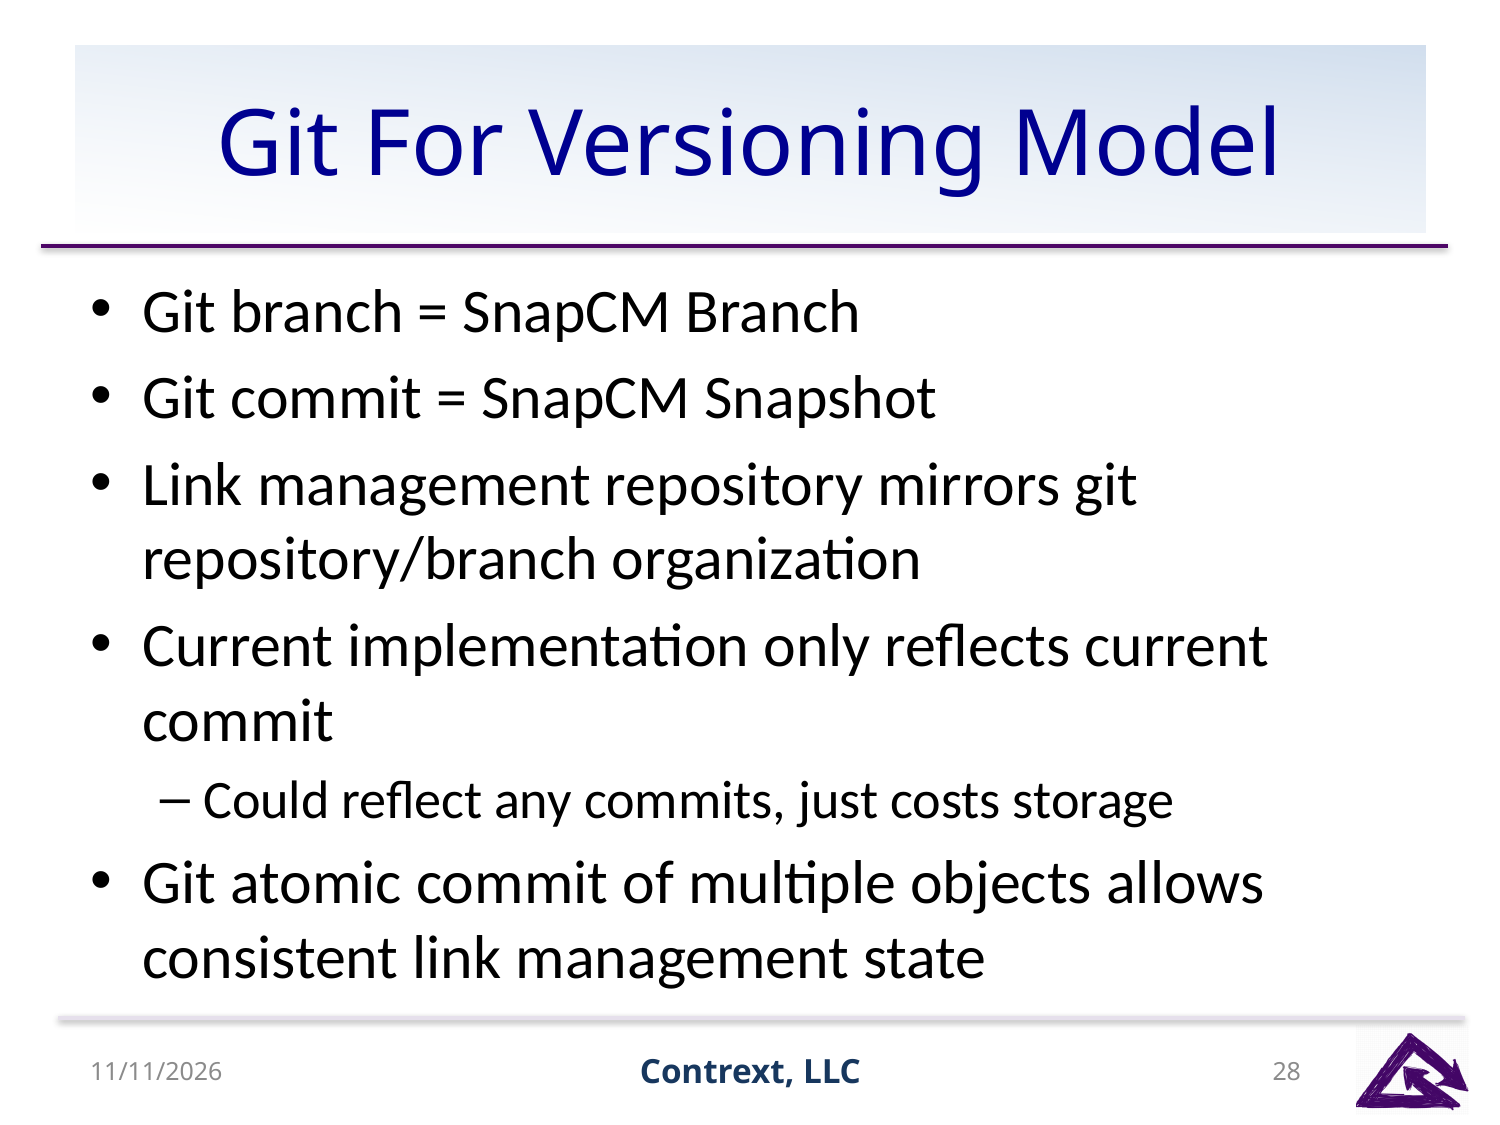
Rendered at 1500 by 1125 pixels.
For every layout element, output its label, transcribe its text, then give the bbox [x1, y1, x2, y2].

picture [1356, 1025, 1469, 1115]
slide_number 28 [1074, 1042, 1316, 1103]
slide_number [75, 1042, 425, 1103]
list Git branch = SnapCM Branch Git commit = SnapCM Snapshot Link management repository mirrors git repository/branch organization Current implementation only reflects current commit Could reflect any commits, just costs storage Git atomic commit of multiple objects allows consistent link management state [75, 262, 1425, 1005]
footer Contrext, LLC [471, 1042, 1030, 1103]
title Git For Versioning Model [75, 45, 1425, 233]
